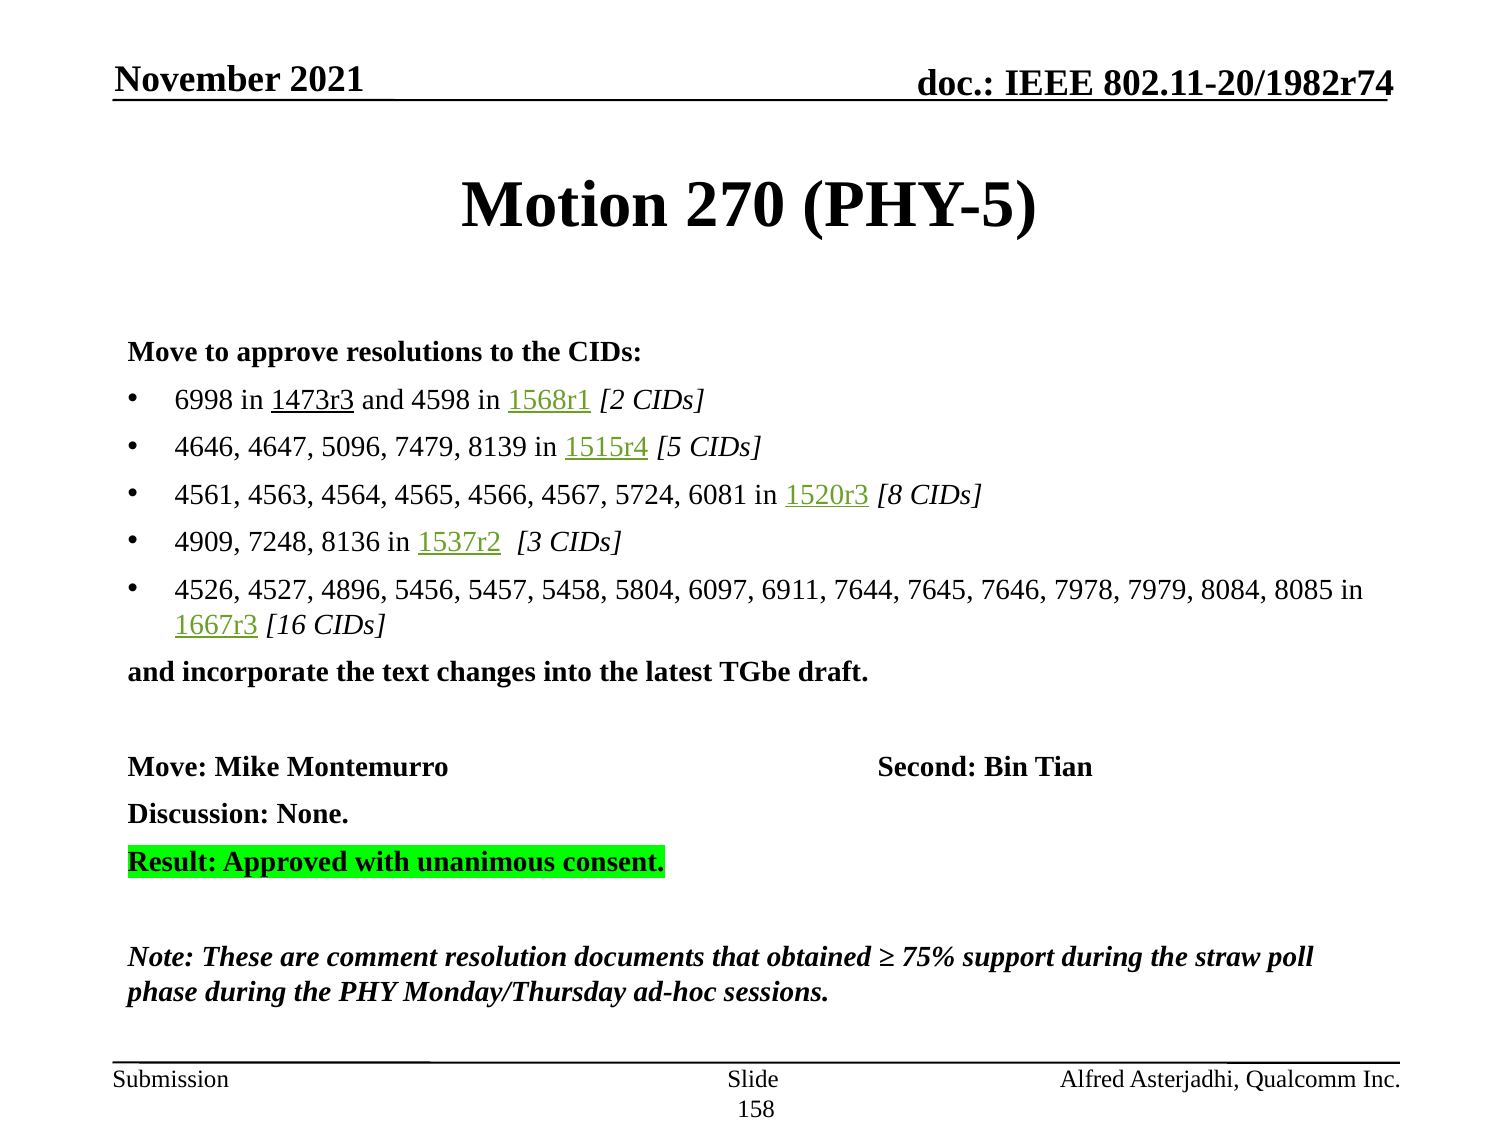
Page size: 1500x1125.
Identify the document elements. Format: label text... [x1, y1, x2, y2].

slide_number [114, 54, 423, 100]
title Motion 270 (PHY-5) [112, 112, 1388, 288]
footer Alfred Asterjadhi, Qualcomm Inc. [878, 1061, 1402, 1093]
list Move to approve resolutions to the CIDs: 6998 in 1473r3 and 4598 in 1568r1 [2 CIDs] 4646, 4647, 5096, 7479, 8139 in 1515r4 [5 CIDs] 4561, 4563, 4564, 4565, 4566, 4567, 5724, 6081 in 1520r3 [8 CIDs] 4909, 7248, 8136 in 1537r2 [3 CIDs] 4526, 4527, 4896, 5456, 5457, 5458, 5804, 6097, 6911, 7644, 7645, 7646, 7978, 7979, 8084, 8085 in 1667r3 [16 CIDs] and incorporate the text changes into the latest TGbe draft. Move: Mike Montemurro Second: Bin Tian Discussion: None. Result: Approved with unanimous consent. Note: These are comment resolution documents that obtained ≥ 75% support during the straw poll phase during the PHY Monday/Thursday ad-hoc sessions. [112, 324, 1388, 1063]
slide_number Slide 158 [712, 1061, 800, 1123]
